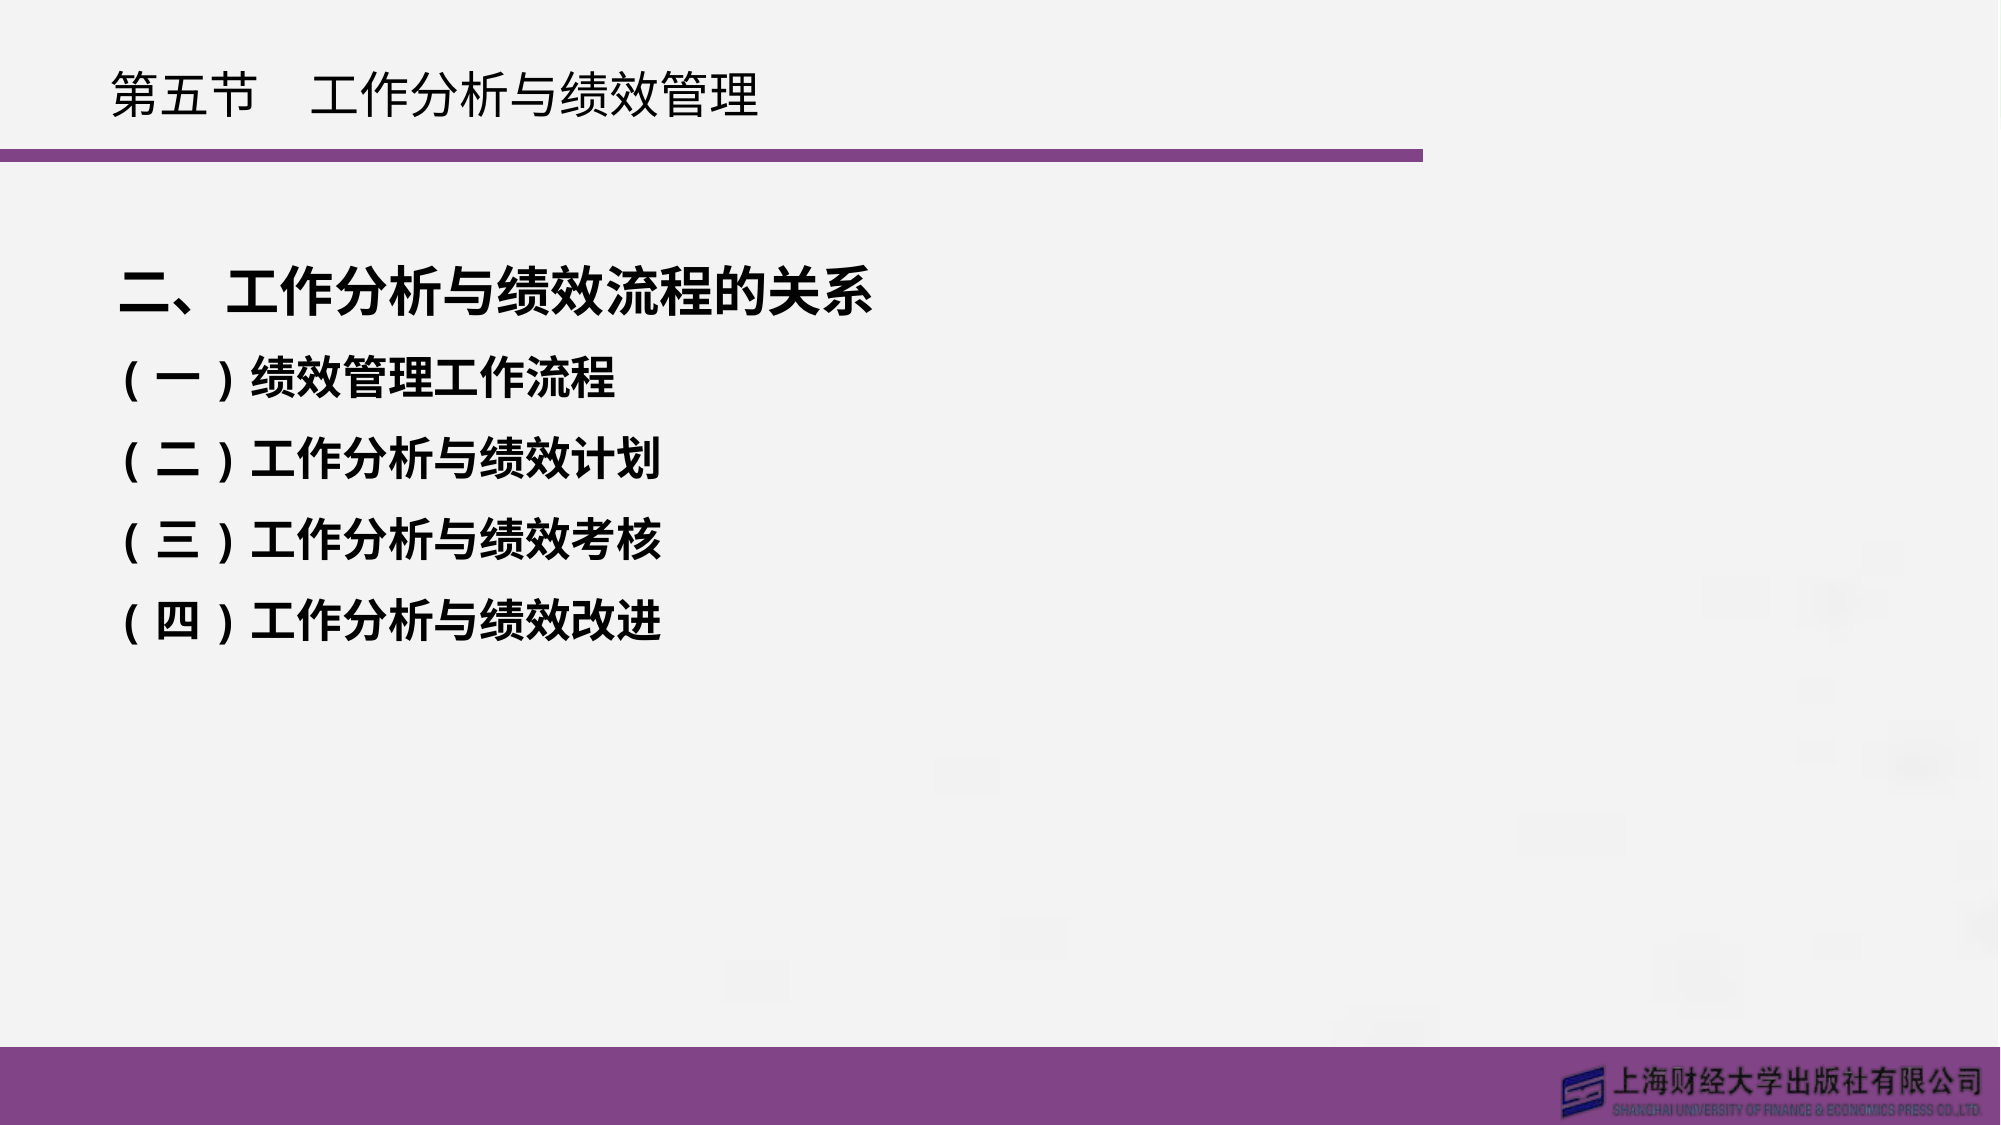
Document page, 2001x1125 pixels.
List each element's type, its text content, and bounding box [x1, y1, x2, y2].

list 二、工作分析与绩效流程的关系 (一)绩效管理工作流程 (二)工作分析与绩效计划 (三)工作分析与绩效考核 (四)工作分析与绩效改进 [102, 233, 1898, 1032]
title 第五节 工作分析与绩效管理 [94, 42, 1451, 146]
picture [0, 0, 2001, 1125]
